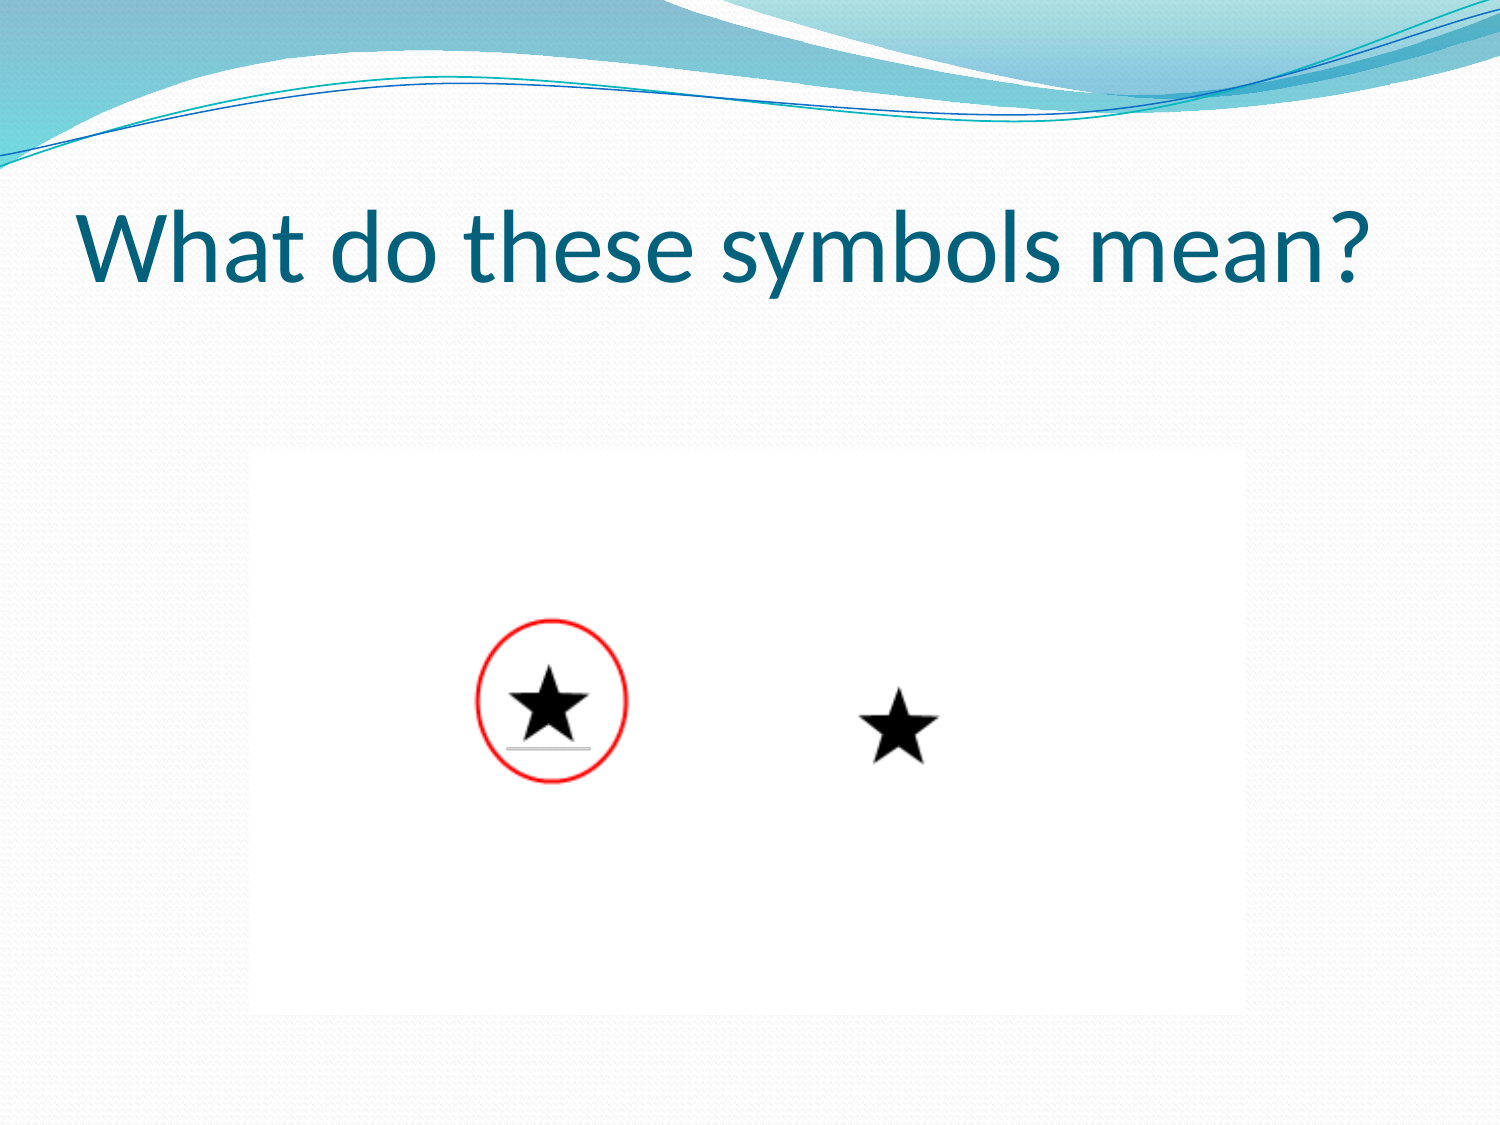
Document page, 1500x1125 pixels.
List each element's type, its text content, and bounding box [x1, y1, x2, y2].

title What do these symbols mean? [75, 115, 1425, 303]
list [249, 449, 1246, 1015]
